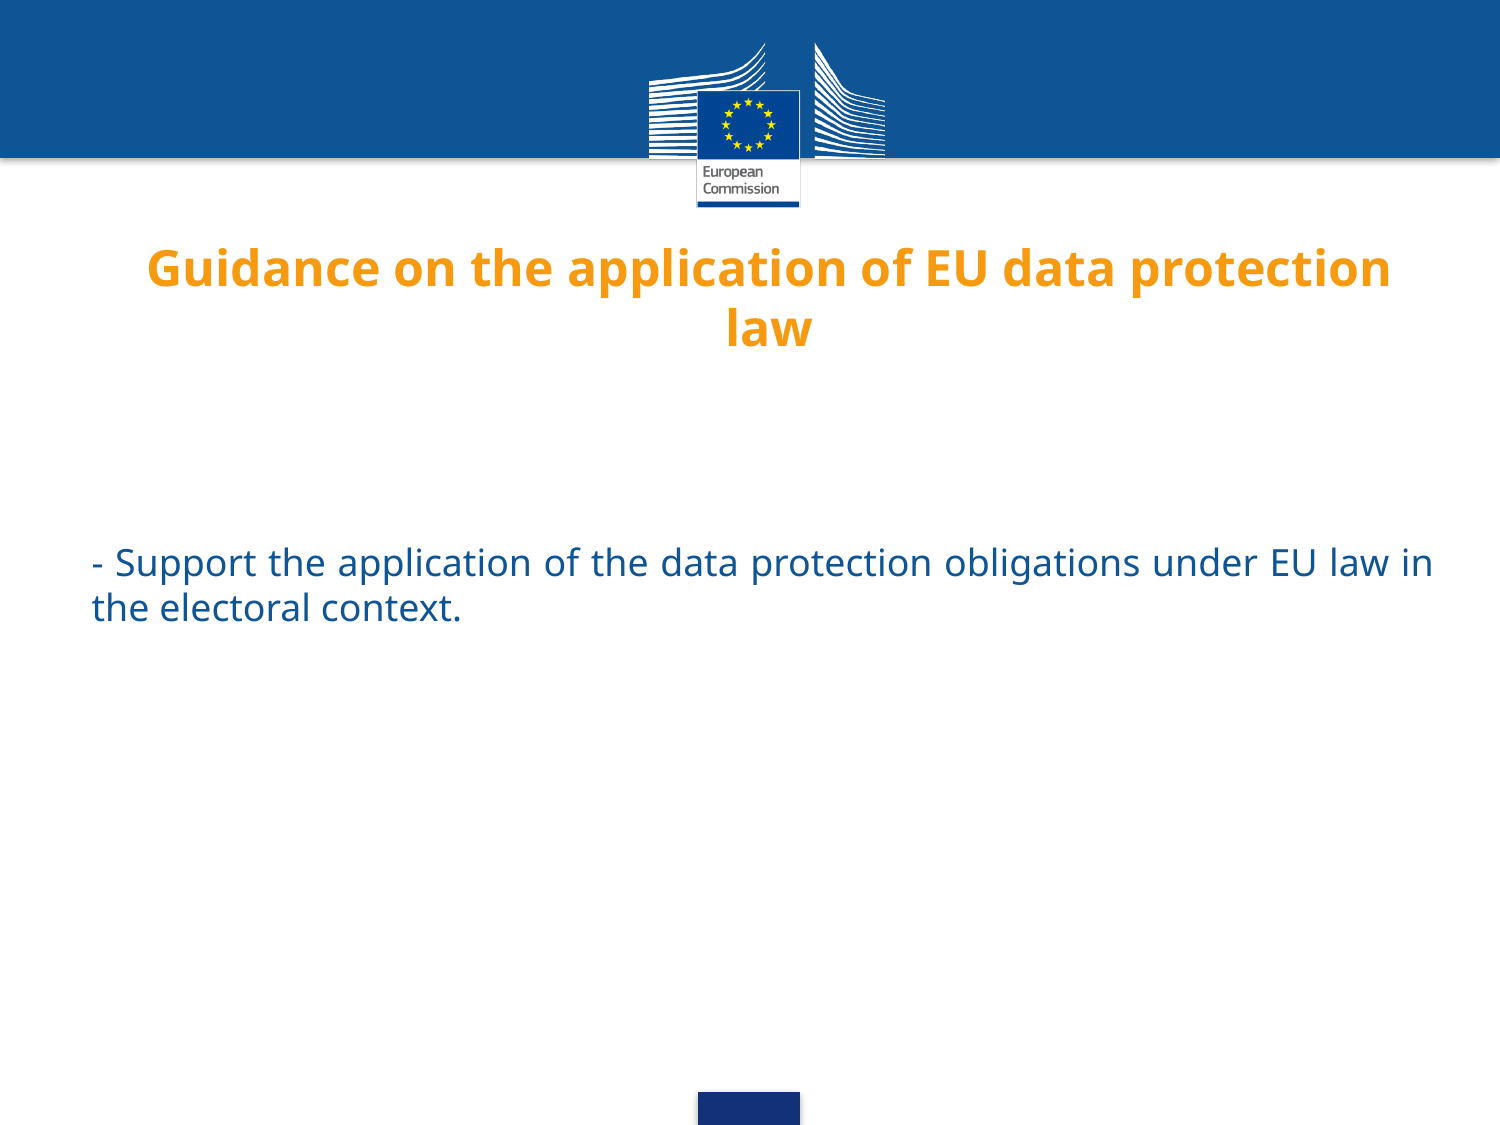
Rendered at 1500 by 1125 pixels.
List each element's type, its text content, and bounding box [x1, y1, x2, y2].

list - Support the application of the data protection obligations under EU law in the electoral context. [76, 373, 1451, 953]
title Guidance on the application of EU data protection law [64, 219, 1415, 374]
picture [649, 42, 885, 208]
